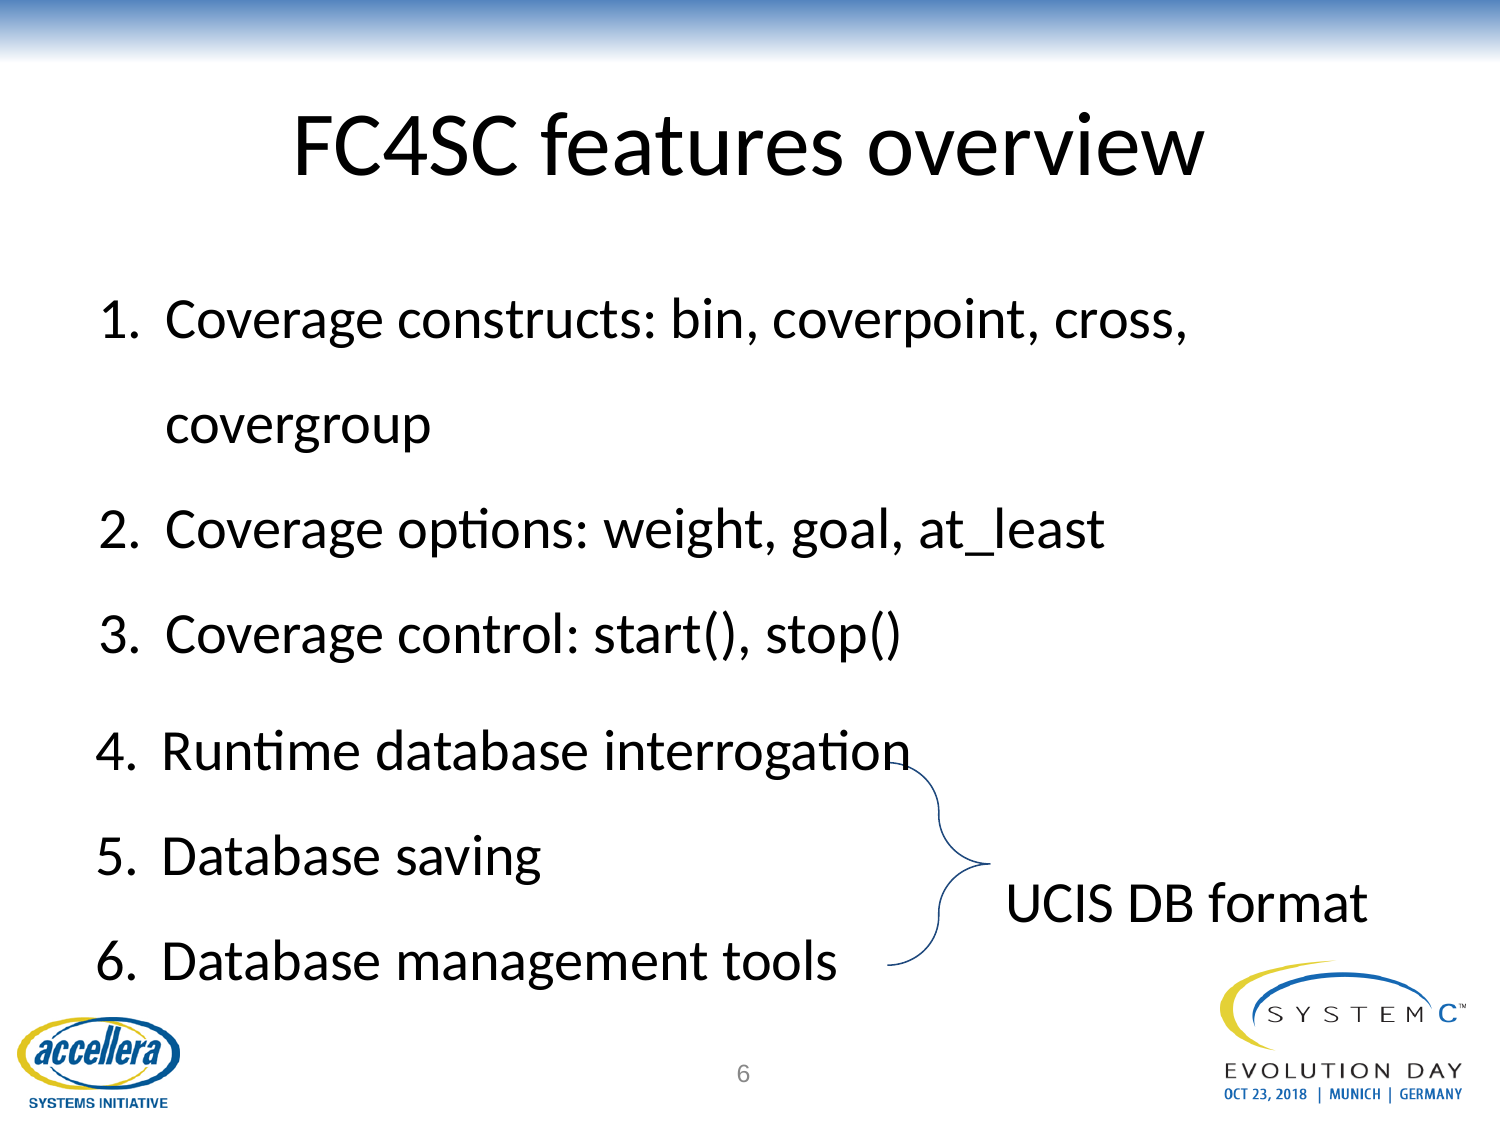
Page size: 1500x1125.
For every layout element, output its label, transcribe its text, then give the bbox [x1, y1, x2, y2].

text_box Runtime database interrogation Database saving Database management tools [71, 662, 1105, 978]
picture [1211, 957, 1474, 1111]
title FC4SC features overview [75, 45, 1425, 233]
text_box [887, 762, 1441, 966]
slide_number ‹#› [600, 1042, 888, 1103]
picture [17, 1017, 180, 1108]
list Coverage constructs: bin, coverpoint, cross, covergroup Coverage options: weight, goal, at_least Coverage control: start(), stop() [75, 237, 1425, 653]
